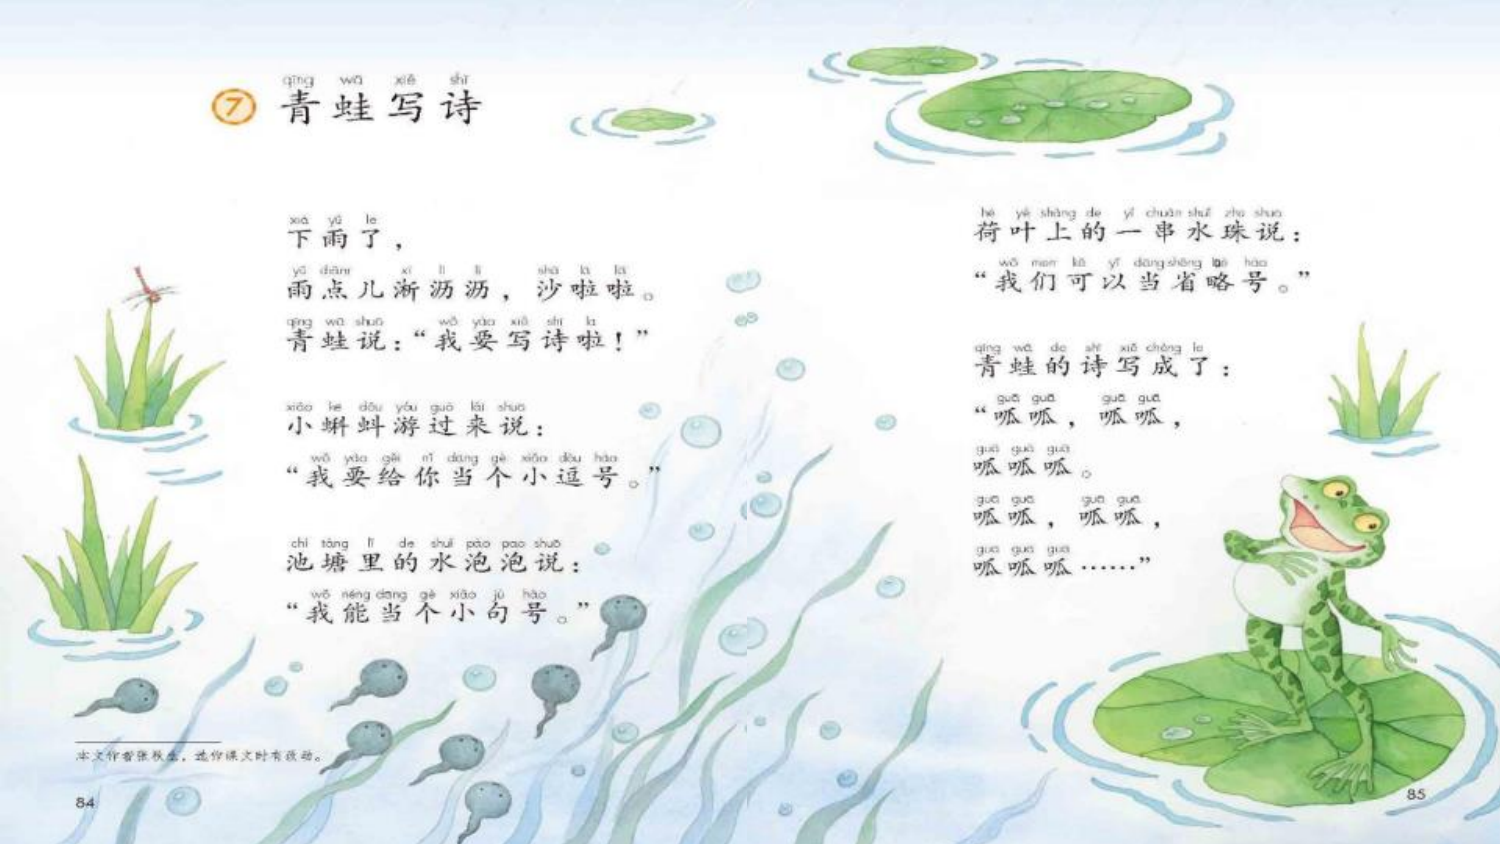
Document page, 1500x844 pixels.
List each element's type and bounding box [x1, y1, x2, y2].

text_box [0, 0, 1500, 844]
